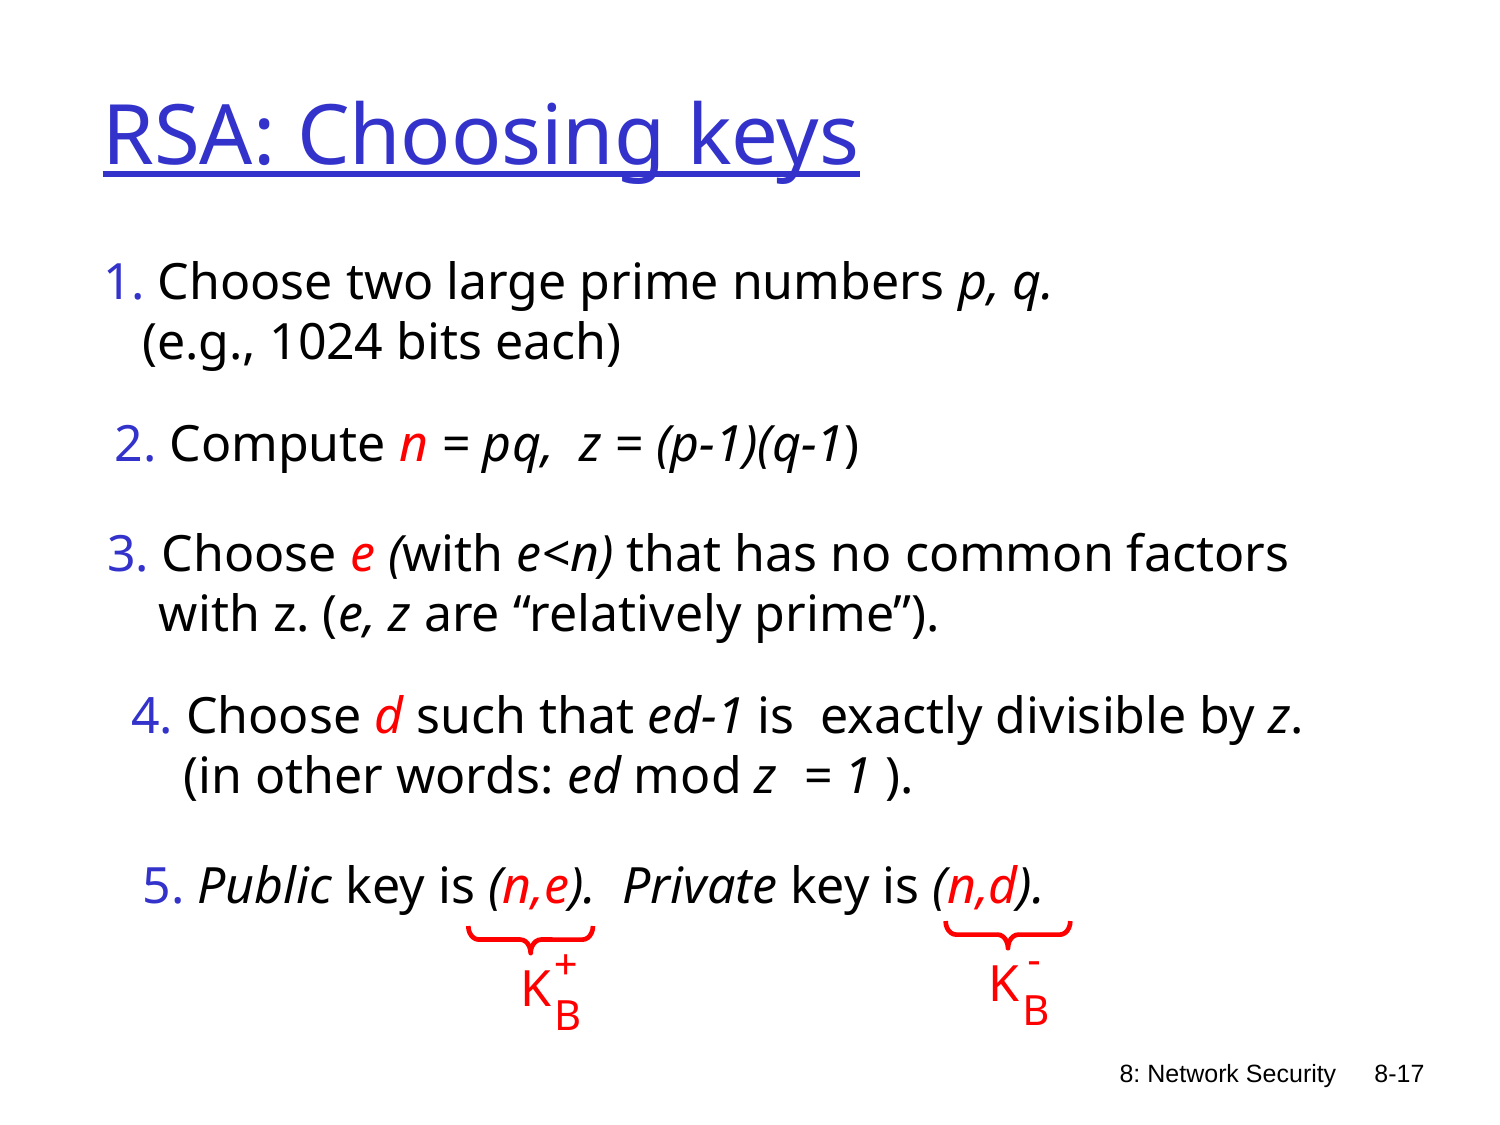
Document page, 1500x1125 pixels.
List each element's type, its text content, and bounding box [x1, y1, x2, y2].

text_box 1. Choose two large prime numbers p, q. (e.g., 1024 bits each) [88, 242, 1083, 377]
slide_number 8-17 [1320, 1050, 1440, 1099]
title RSA: Choosing keys [87, 37, 1363, 225]
text_box 2. Compute n = pq, z = (p-1)(q-1) [100, 403, 875, 479]
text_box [972, 925, 1065, 1042]
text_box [504, 930, 597, 1047]
text_box 3. Choose e (with e<n) that has no common factors with z. (e, z are “relatively prime”). [92, 513, 1305, 649]
text_box 5. Public key is (n,e). Private key is (n,d). [127, 845, 1061, 921]
text_box [468, 926, 593, 940]
footer 8: Network Security [876, 1050, 1352, 1125]
text_box 4. Choose d such that ed-1 is exactly divisible by z. (in other words: ed mod z = 1 ). [116, 676, 1320, 811]
text_box [945, 921, 1071, 935]
